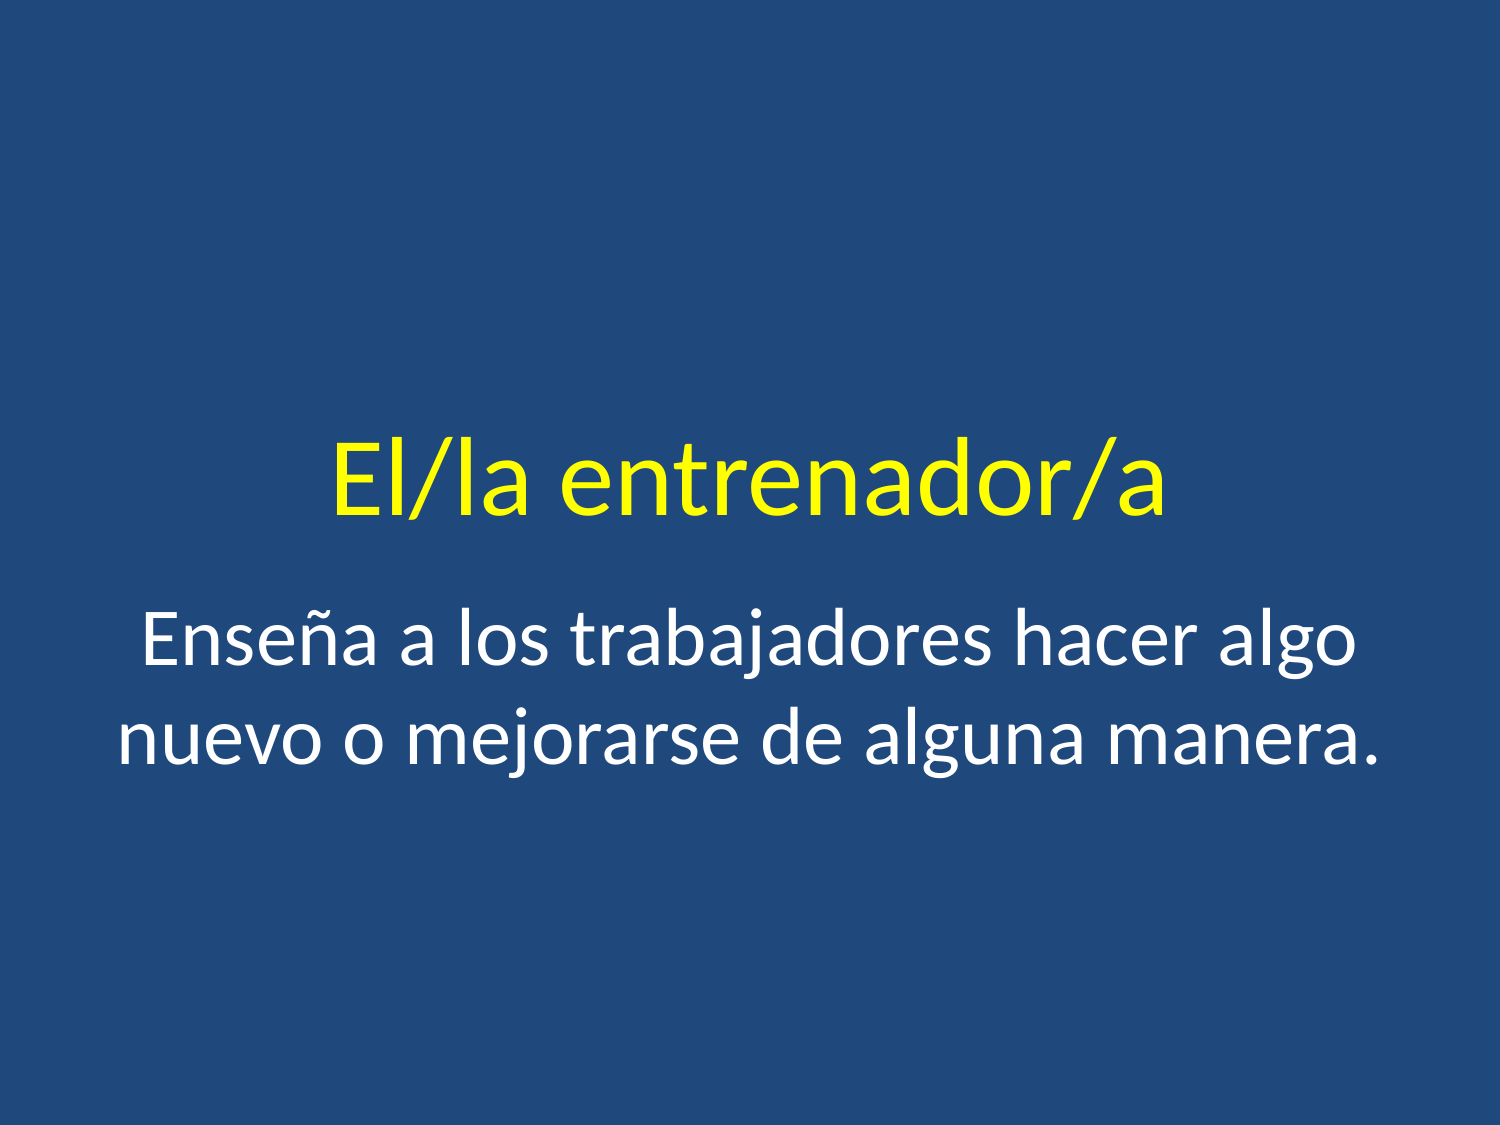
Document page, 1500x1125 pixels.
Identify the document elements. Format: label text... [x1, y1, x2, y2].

subtitle Enseña a los trabajadores hacer algo nuevo o mejorarse de alguna manera. [87, 575, 1413, 863]
title El/la entrenador/a [112, 349, 1388, 575]
